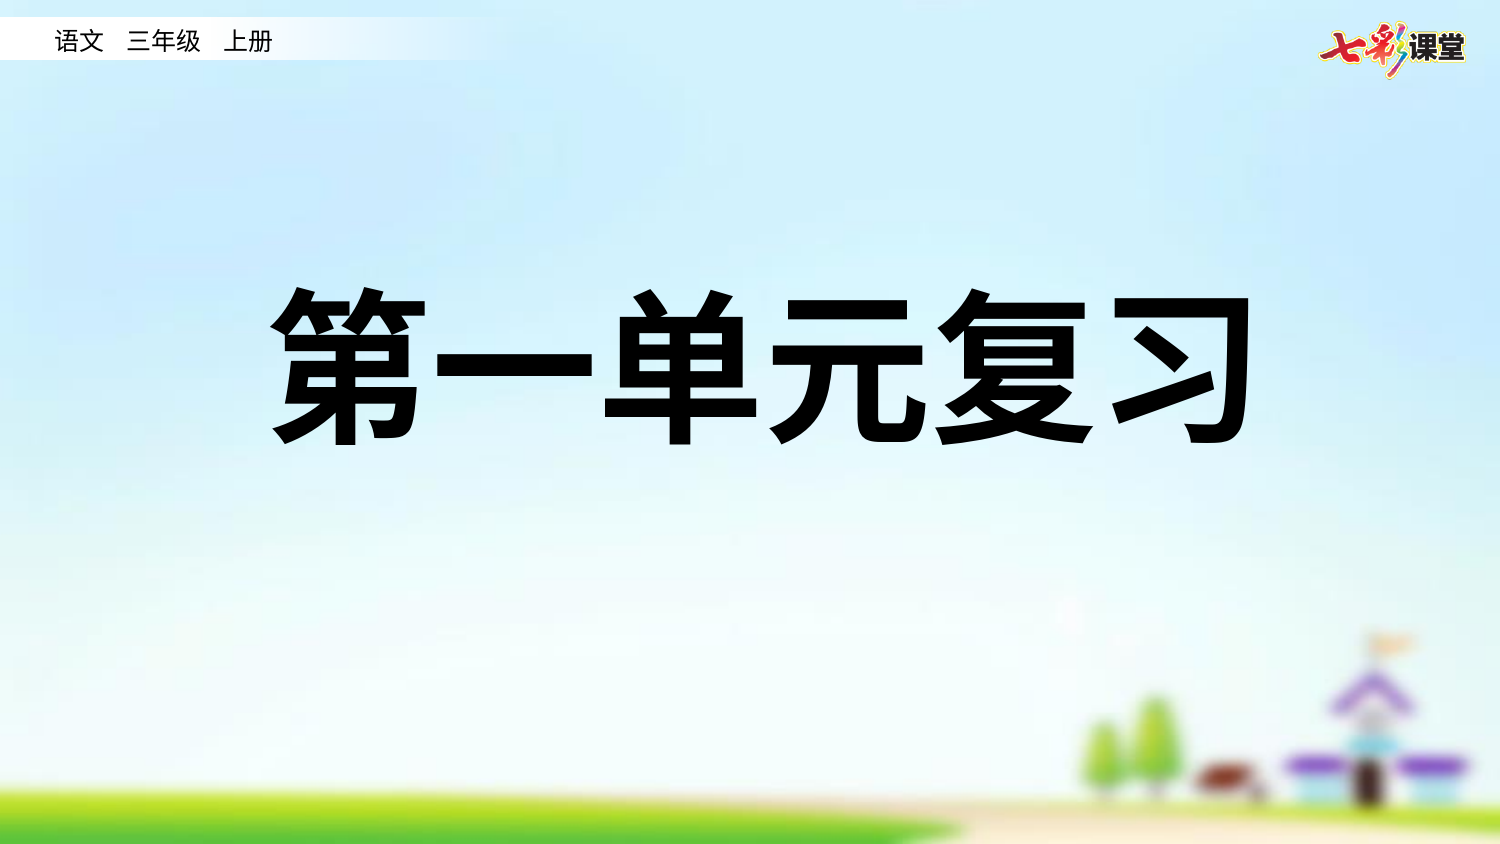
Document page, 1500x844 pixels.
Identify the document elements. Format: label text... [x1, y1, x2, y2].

picture [0, 0, 1500, 844]
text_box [0, 17, 526, 64]
text_box 第一单元复习 [242, 256, 1287, 472]
